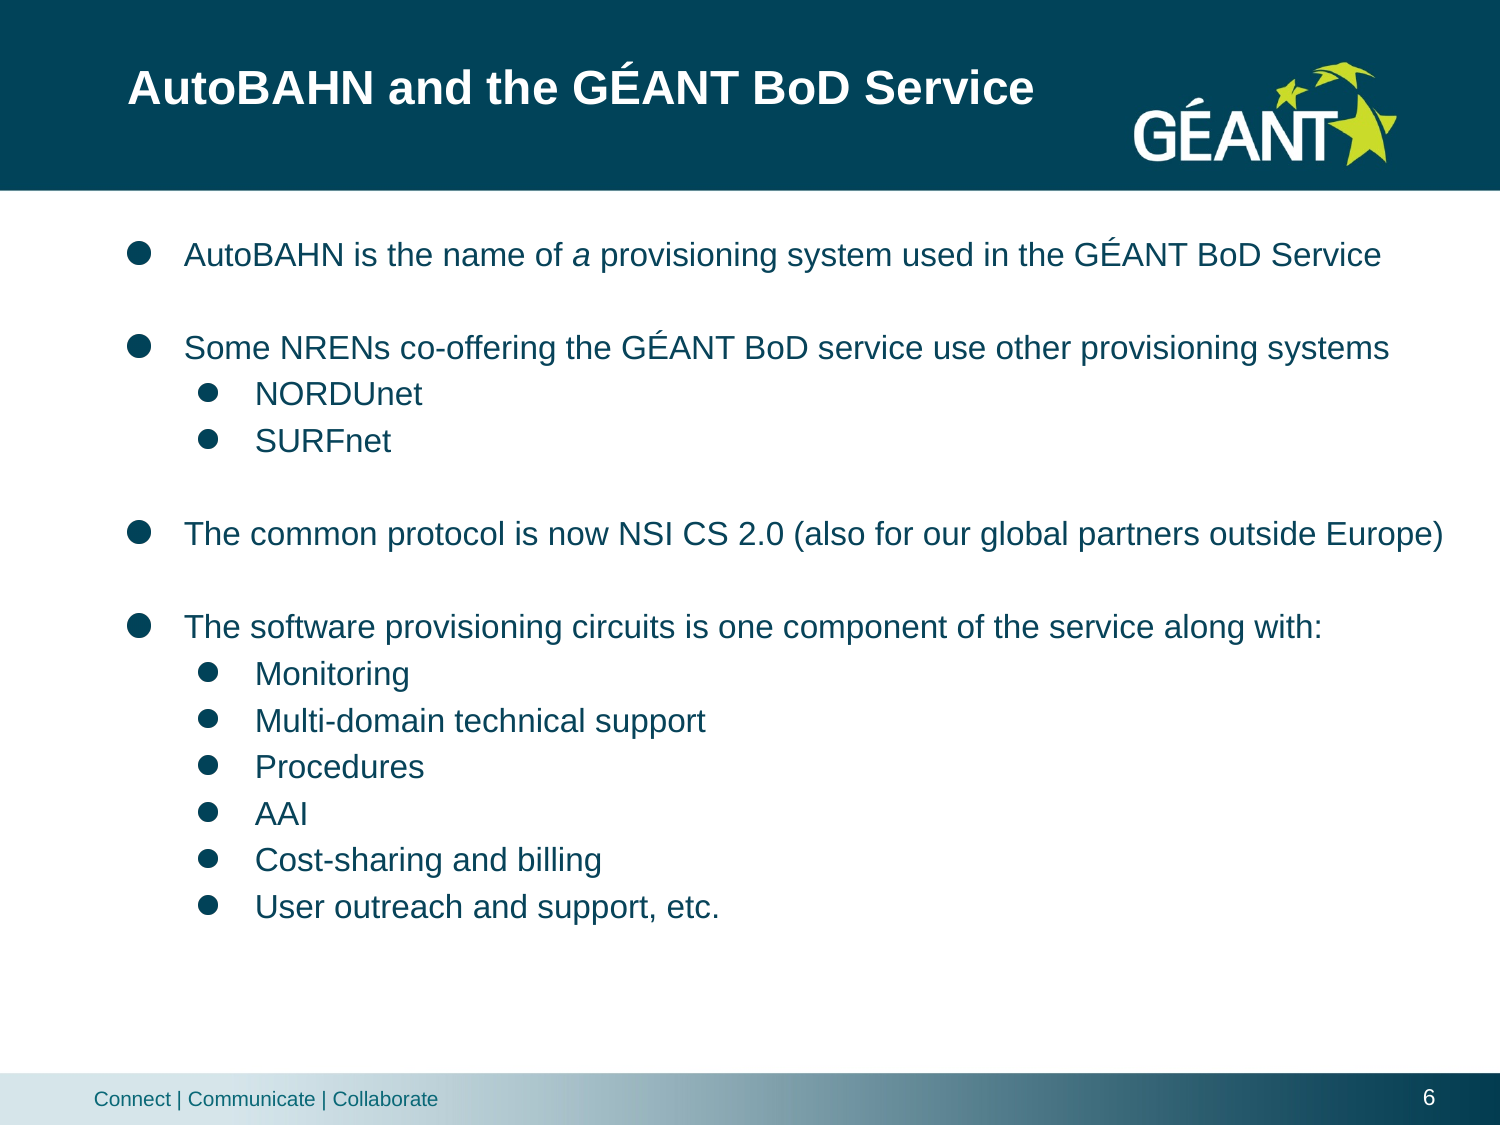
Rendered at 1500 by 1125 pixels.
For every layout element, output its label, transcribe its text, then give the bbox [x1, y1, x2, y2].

picture [1313, 62, 1374, 89]
picture [1328, 95, 1386, 165]
picture [1214, 79, 1338, 161]
picture [1181, 111, 1211, 161]
title AutoBAHN and the GÉANT BoD Service [112, 49, 1103, 192]
picture [1187, 98, 1203, 107]
list AutoBAHN is the name of a provisioning system used in the GÉANT BoD Service Some NRENs co-offering the GÉANT BoD service use other provisioning systems NORDUnet SURFnet The common protocol is now NSI CS 2.0 (also for our global partners outside Europe) The software provisioning circuits is one component of the service along with: Monitoring Multi-domain technical support Procedures AAI Cost-sharing and billing User outreach and support, etc. [112, 225, 1483, 953]
picture [0, 191, 1500, 1125]
picture [1376, 112, 1397, 134]
picture [1134, 110, 1175, 161]
